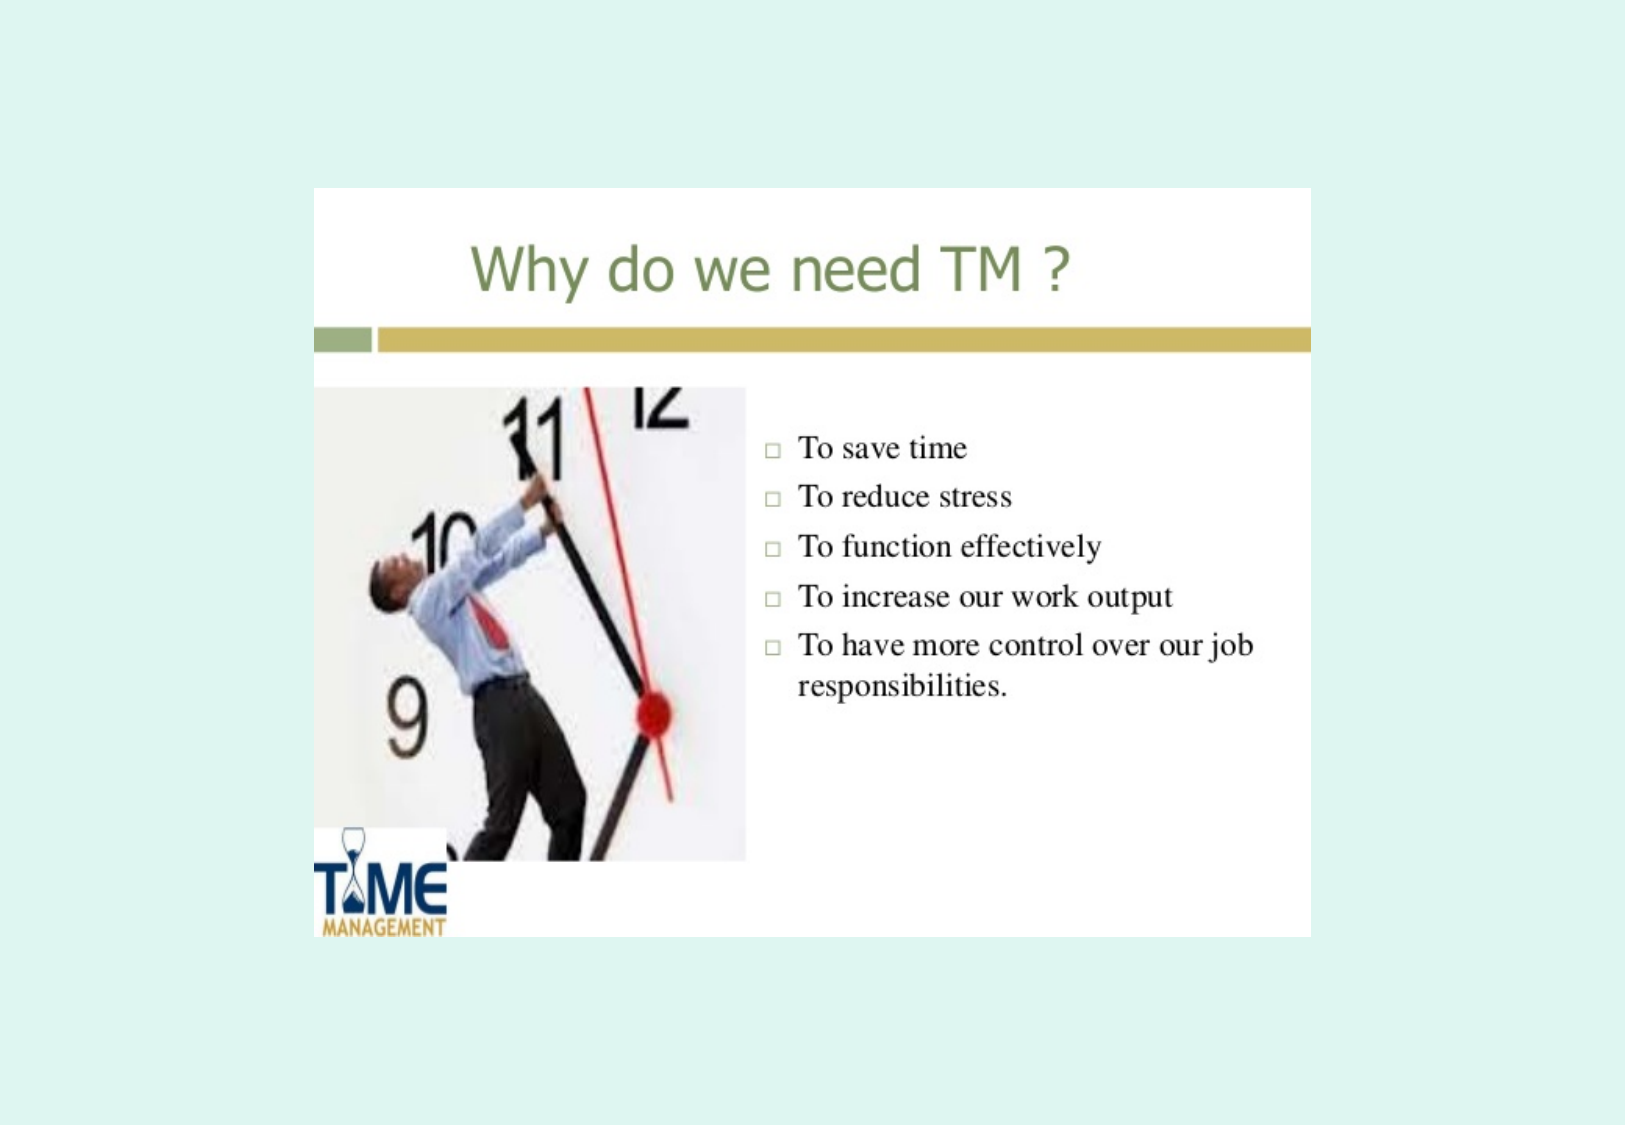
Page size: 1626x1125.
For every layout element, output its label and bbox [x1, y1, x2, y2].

picture [313, 187, 1312, 937]
